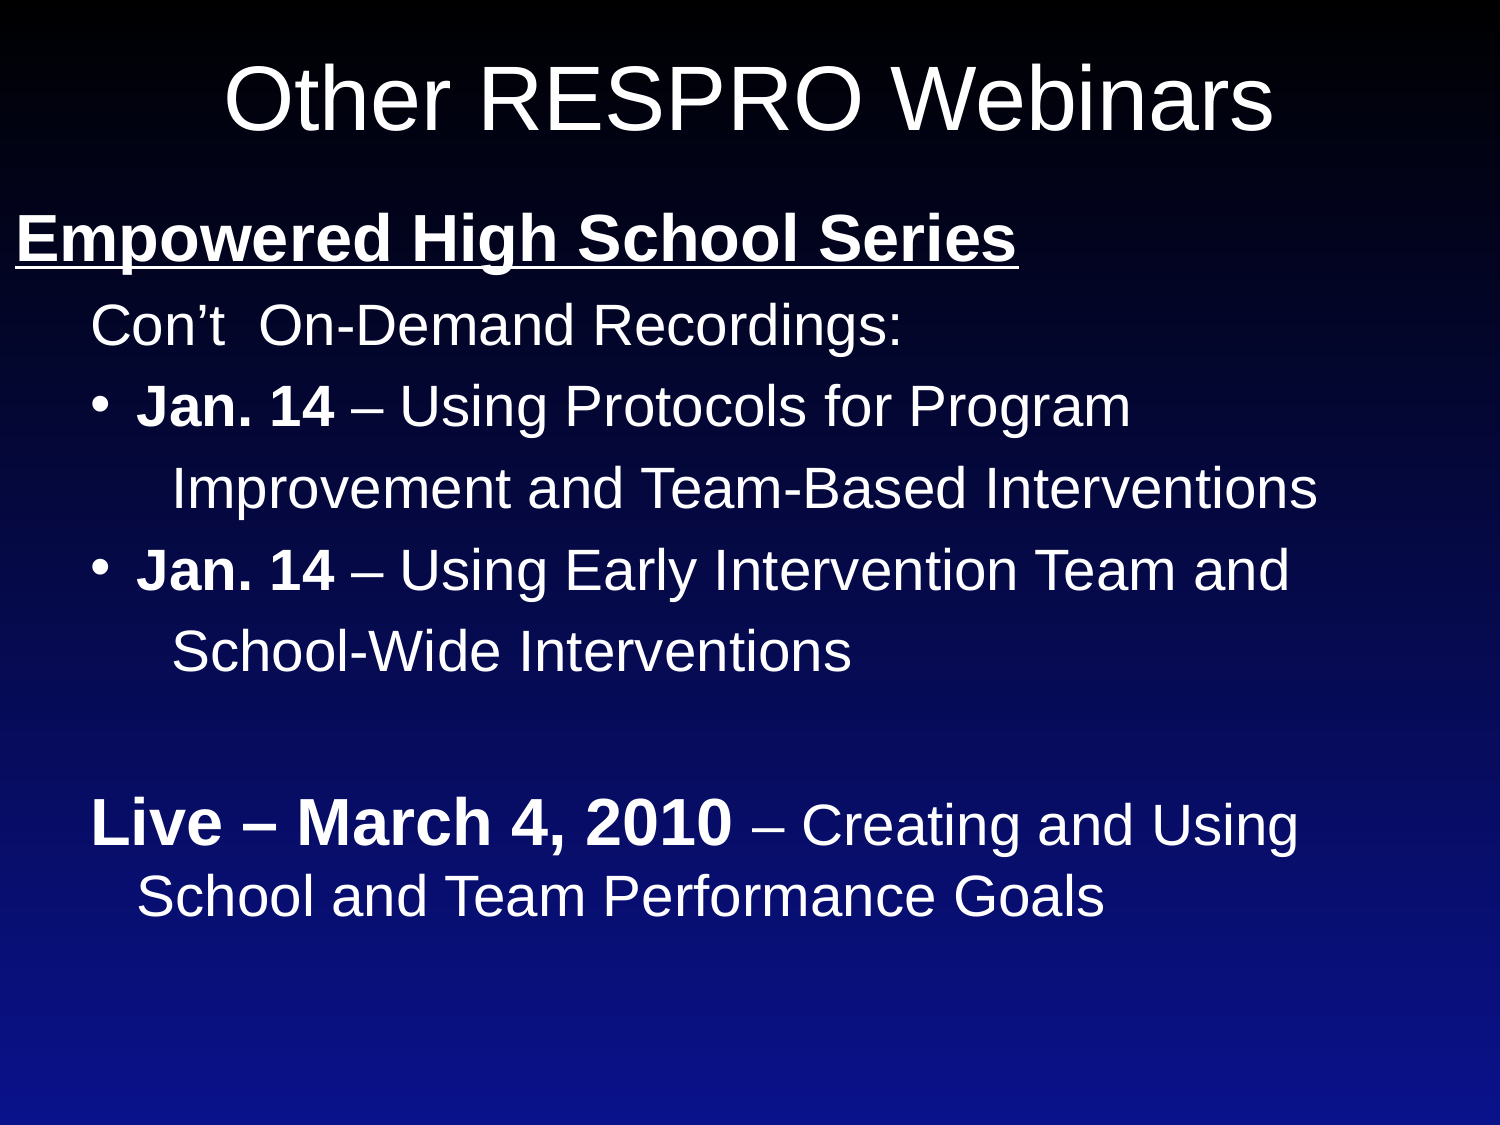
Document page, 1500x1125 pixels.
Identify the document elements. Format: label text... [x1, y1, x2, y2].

title Other RESPRO Webinars [74, 0, 1426, 187]
list Empowered High School Series Con’t On-Demand Recordings: Jan. 14 – Using Protocols for Program Improvement and Team-Based Interventions Jan. 14 – Using Early Intervention Team and School-Wide Interventions Live – March 4, 2010 – Creating and Using School and Team Performance Goals [0, 187, 1438, 931]
